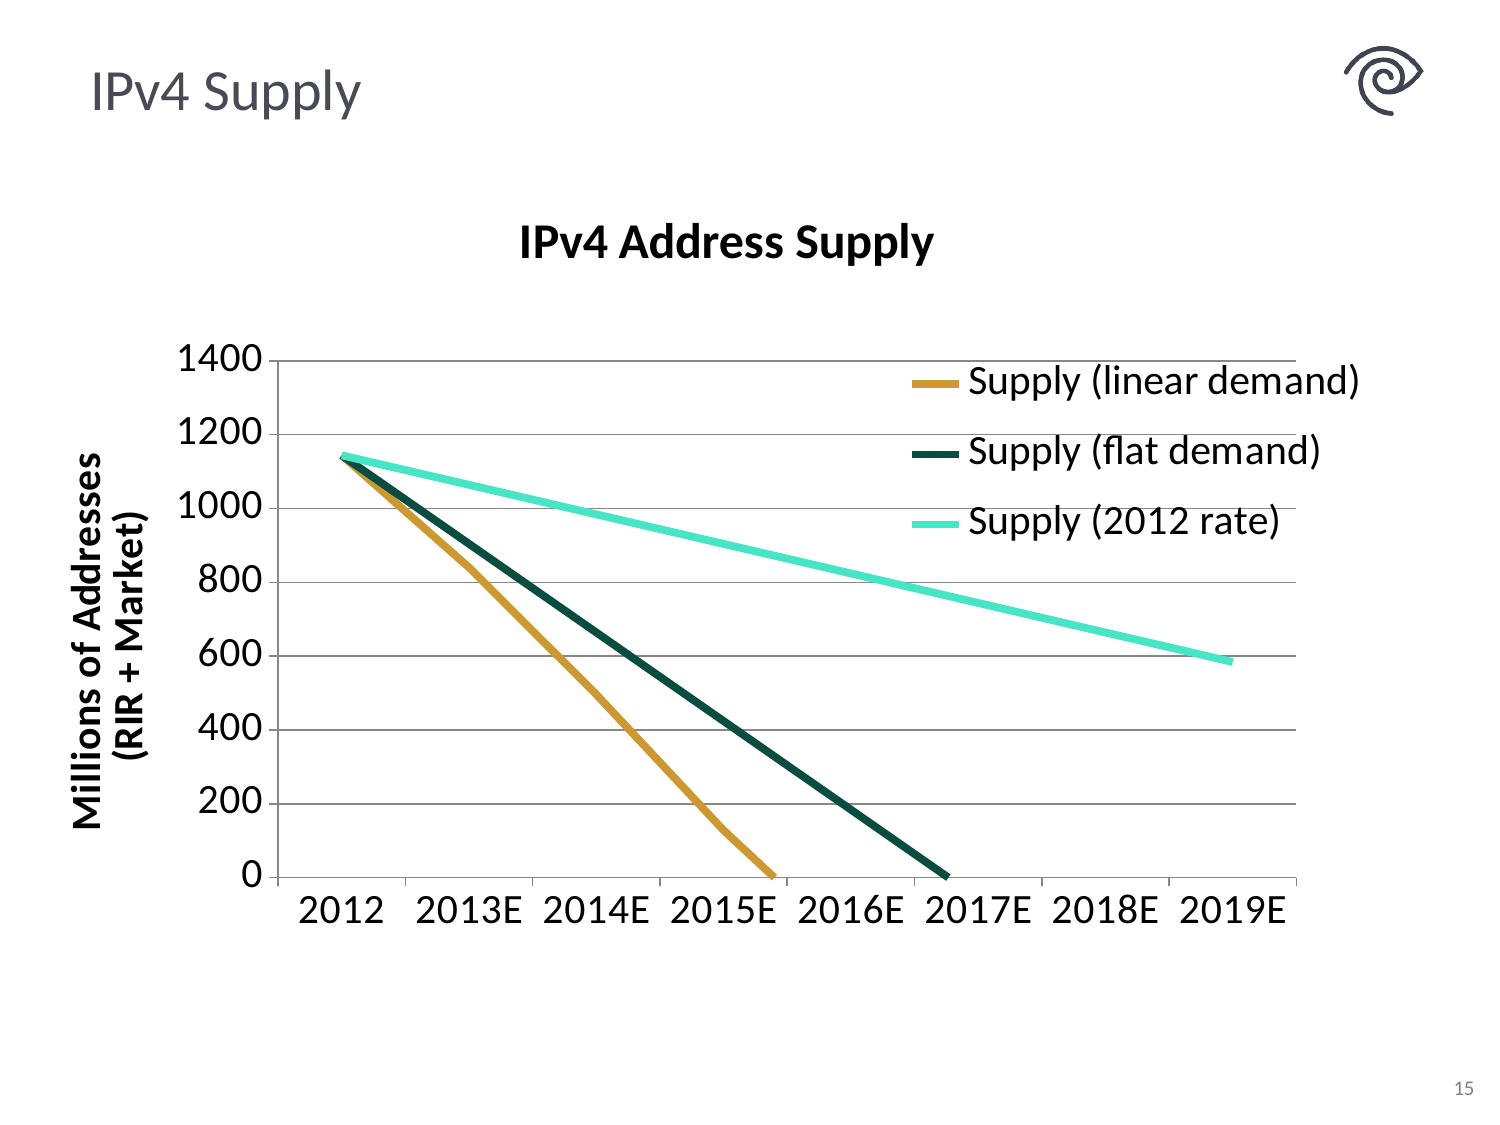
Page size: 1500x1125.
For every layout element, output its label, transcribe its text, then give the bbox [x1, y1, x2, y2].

chart [56, 180, 1398, 1035]
title IPv4 Supply [74, 44, 1315, 178]
picture [1343, 44, 1436, 116]
slide_number 14 [1139, 1057, 1490, 1118]
